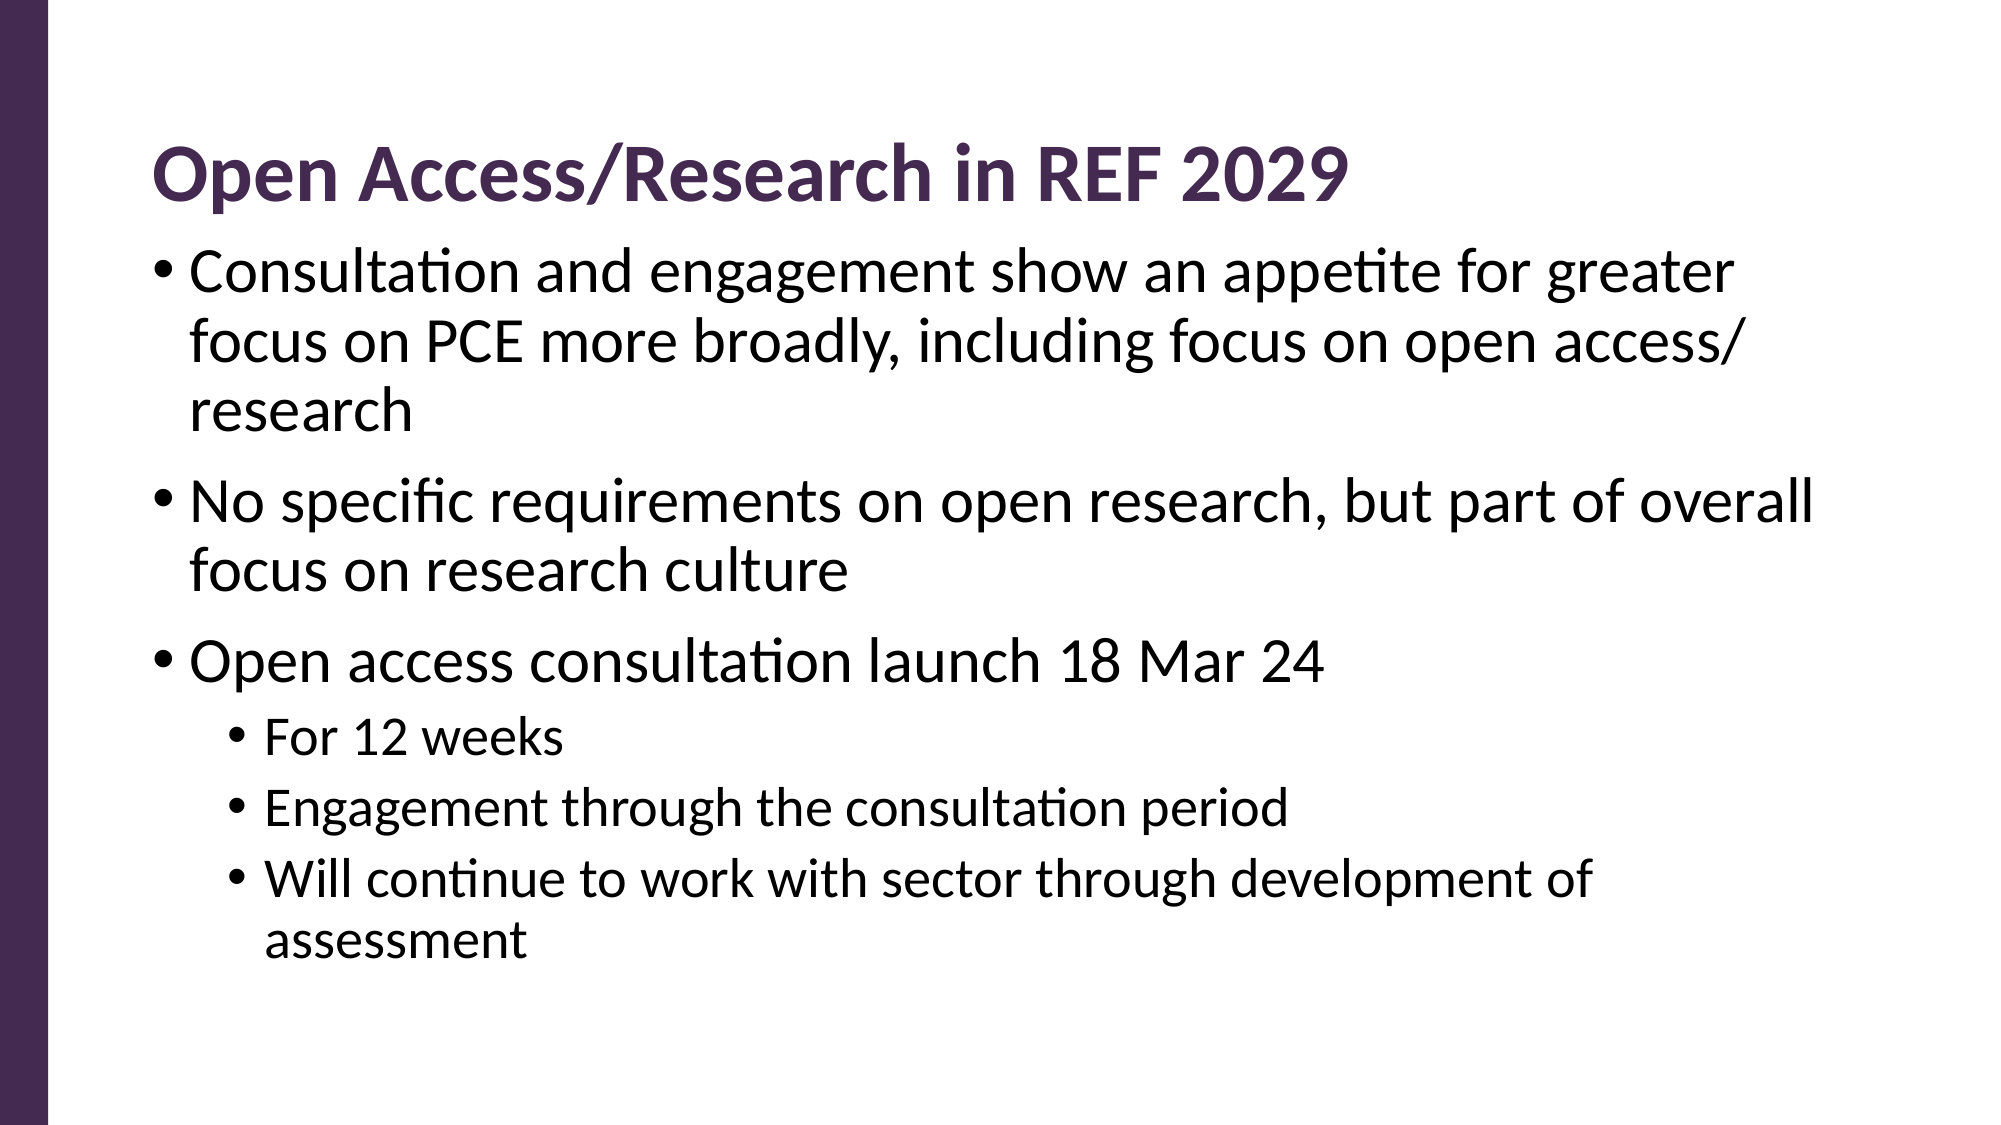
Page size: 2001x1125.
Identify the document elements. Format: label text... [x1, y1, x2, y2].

title Open Access/Research in REF 2029 [137, 59, 1863, 229]
list Consultation and engagement show an appetite for greater focus on PCE more broadly, including focus on open access/ research No specific requirements on open research, but part of overall focus on research culture Open access consultation launch 18 Mar 24 For 12 weeks Engagement through the consultation period Will continue to work with sector through development of assessment [137, 229, 1863, 966]
text_box [0, 0, 49, 1125]
